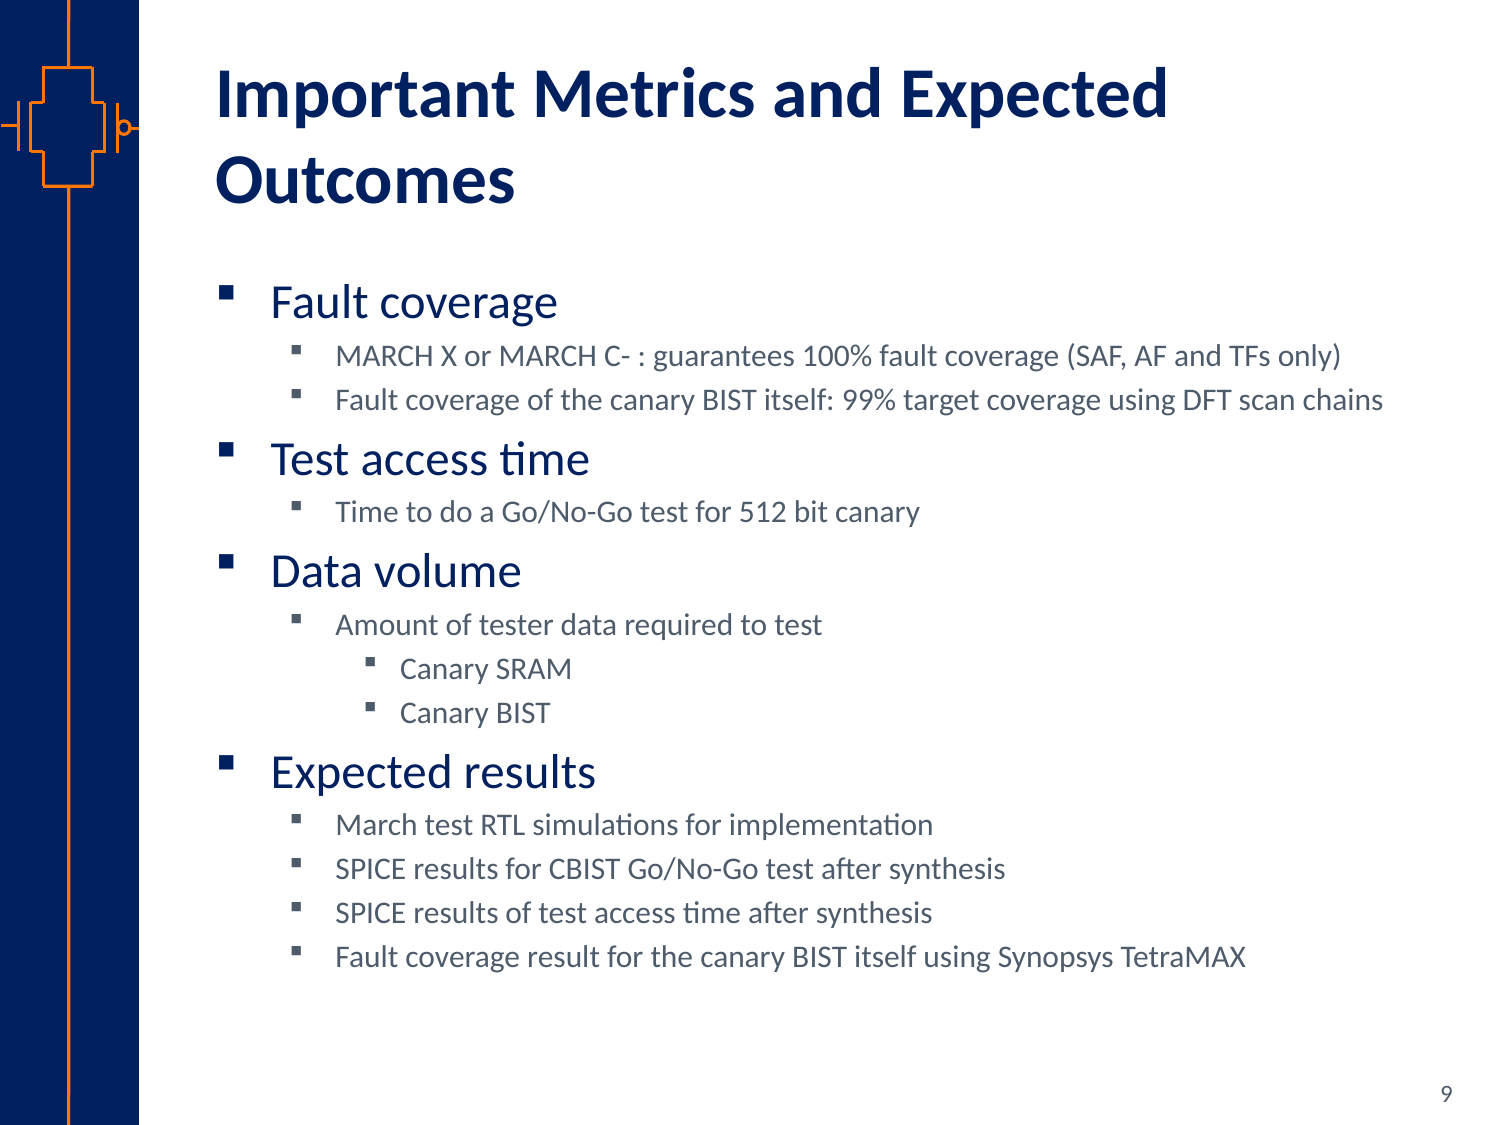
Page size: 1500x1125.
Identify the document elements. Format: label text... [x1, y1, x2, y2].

list Fault coverage MARCH X or MARCH C- : guarantees 100% fault coverage (SAF, AF and TFs only) Fault coverage of the canary BIST itself: 99% target coverage using DFT scan chains Test access time Time to do a Go/No-Go test for 512 bit canary Data volume Amount of tester data required to test Canary SRAM Canary BIST Expected results March test RTL simulations for implementation SPICE results for CBIST Go/No-Go test after synthesis SPICE results of test access time after synthesis Fault coverage result for the canary BIST itself using Synopsys TetraMAX [200, 262, 1425, 988]
title Important Metrics and Expected Outcomes [200, 37, 1388, 225]
slide_number 9 [1425, 1062, 1488, 1123]
